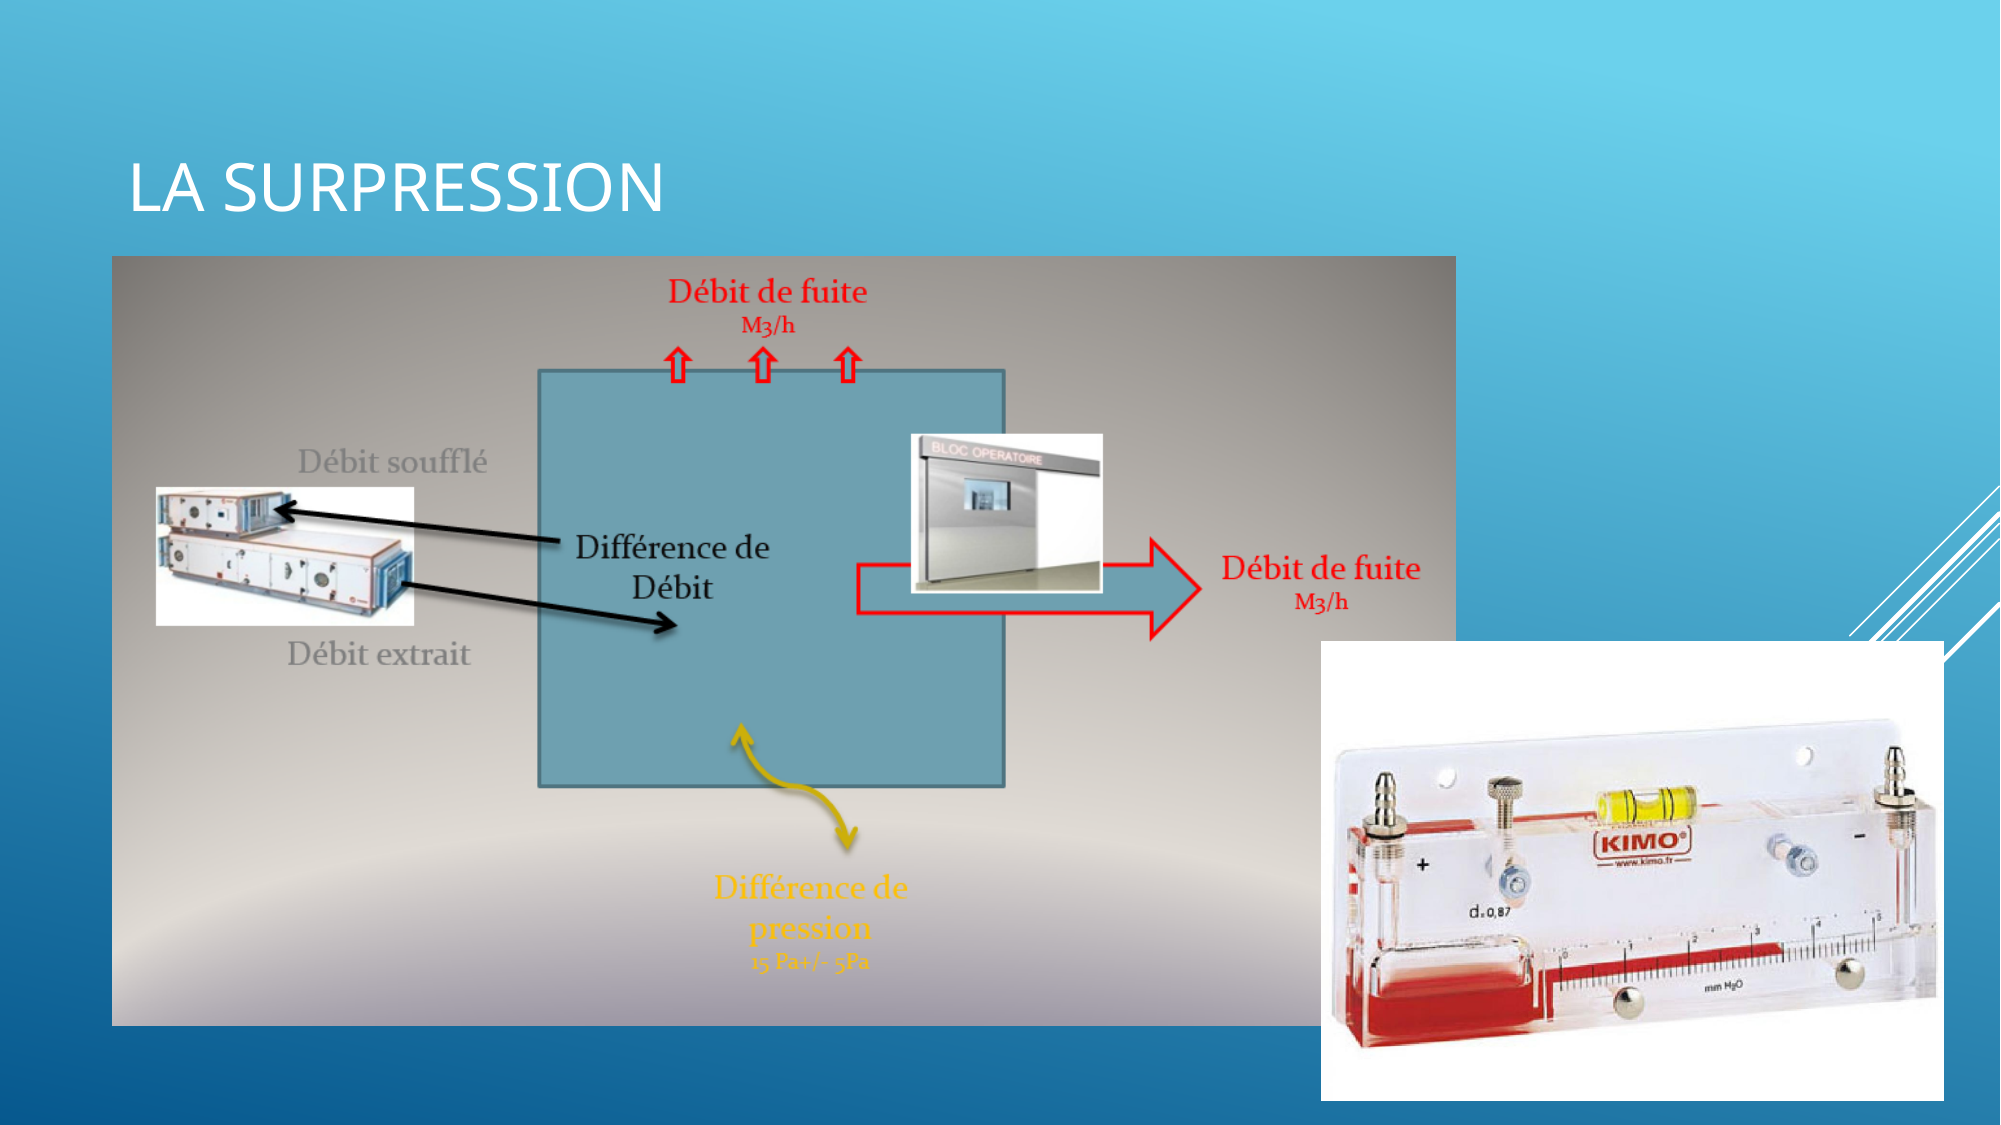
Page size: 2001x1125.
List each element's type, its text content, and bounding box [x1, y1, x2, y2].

picture [111, 256, 1944, 1101]
title La surpression [112, 112, 1763, 257]
